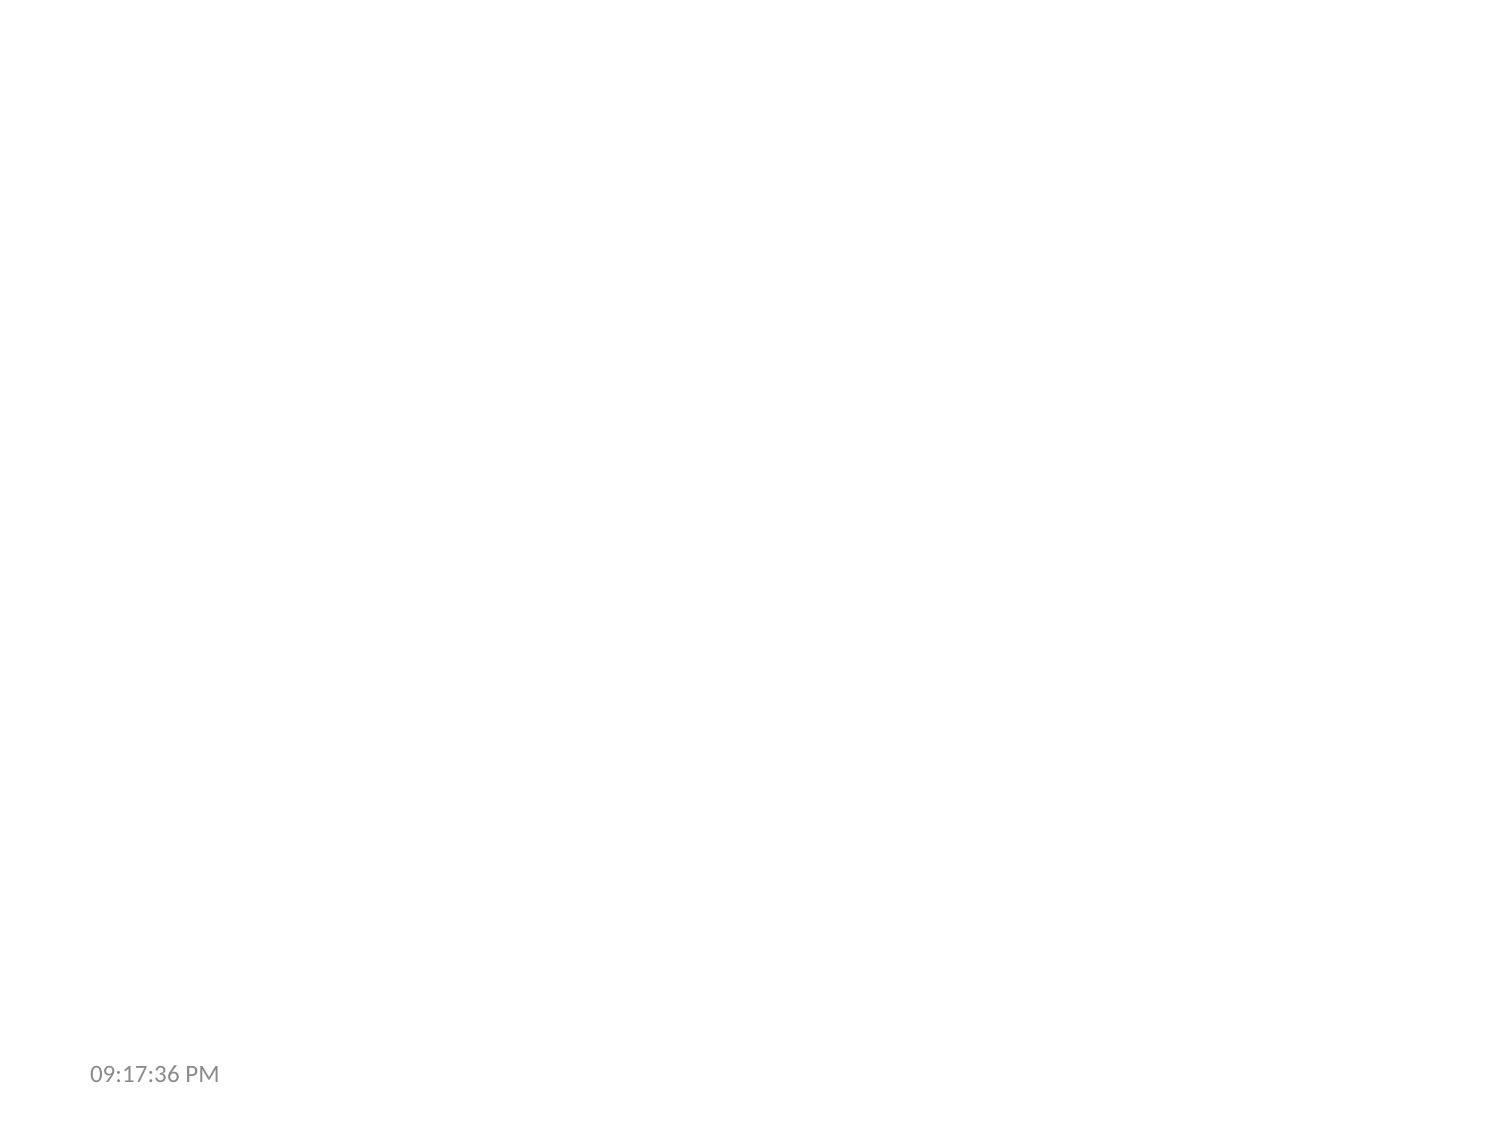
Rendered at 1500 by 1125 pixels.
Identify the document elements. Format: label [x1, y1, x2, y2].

slide_number [75, 1042, 425, 1103]
